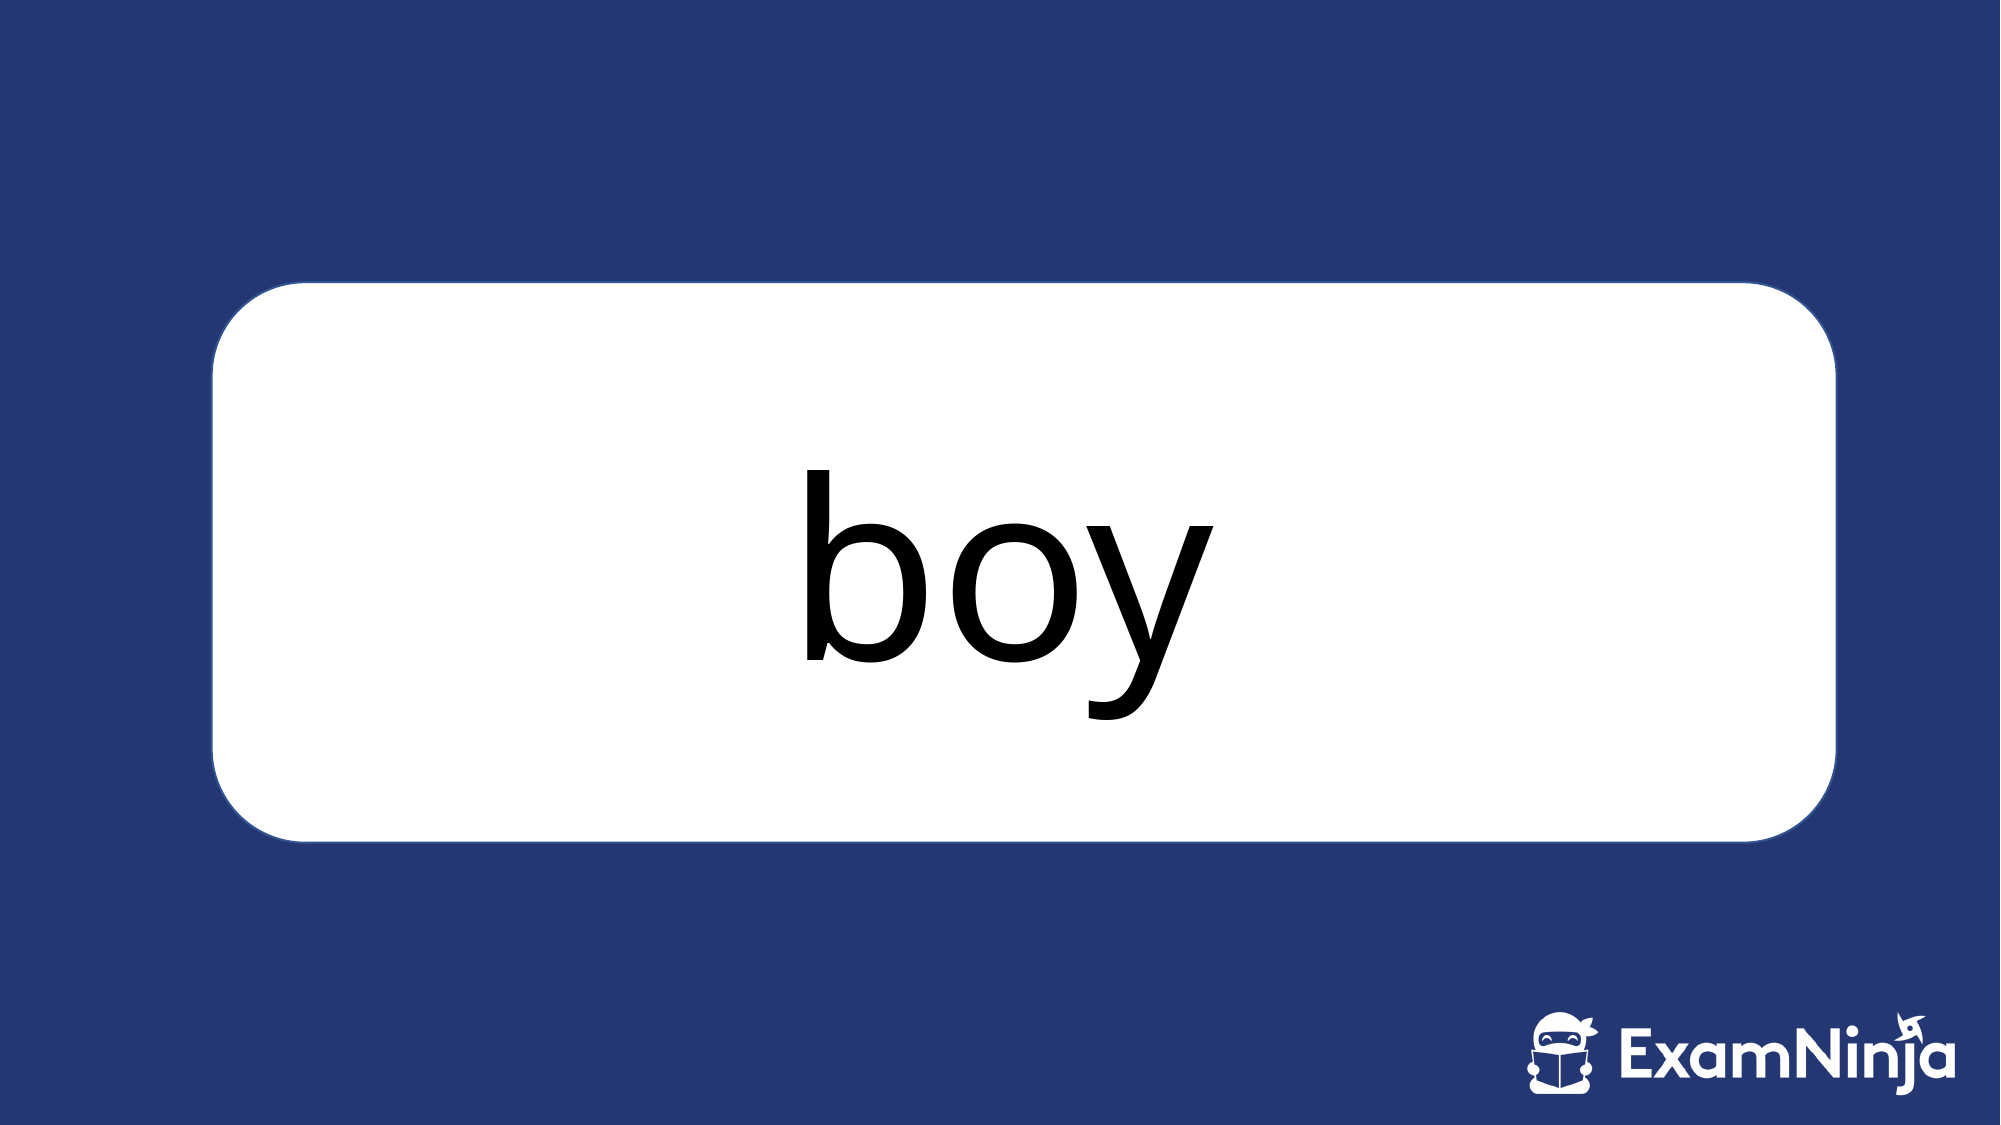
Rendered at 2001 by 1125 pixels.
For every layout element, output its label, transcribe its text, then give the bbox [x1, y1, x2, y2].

text_box [210, 719, 1838, 844]
text_box boy [143, 403, 1857, 719]
picture [1501, 1003, 1979, 1102]
text_box [210, 281, 1838, 403]
